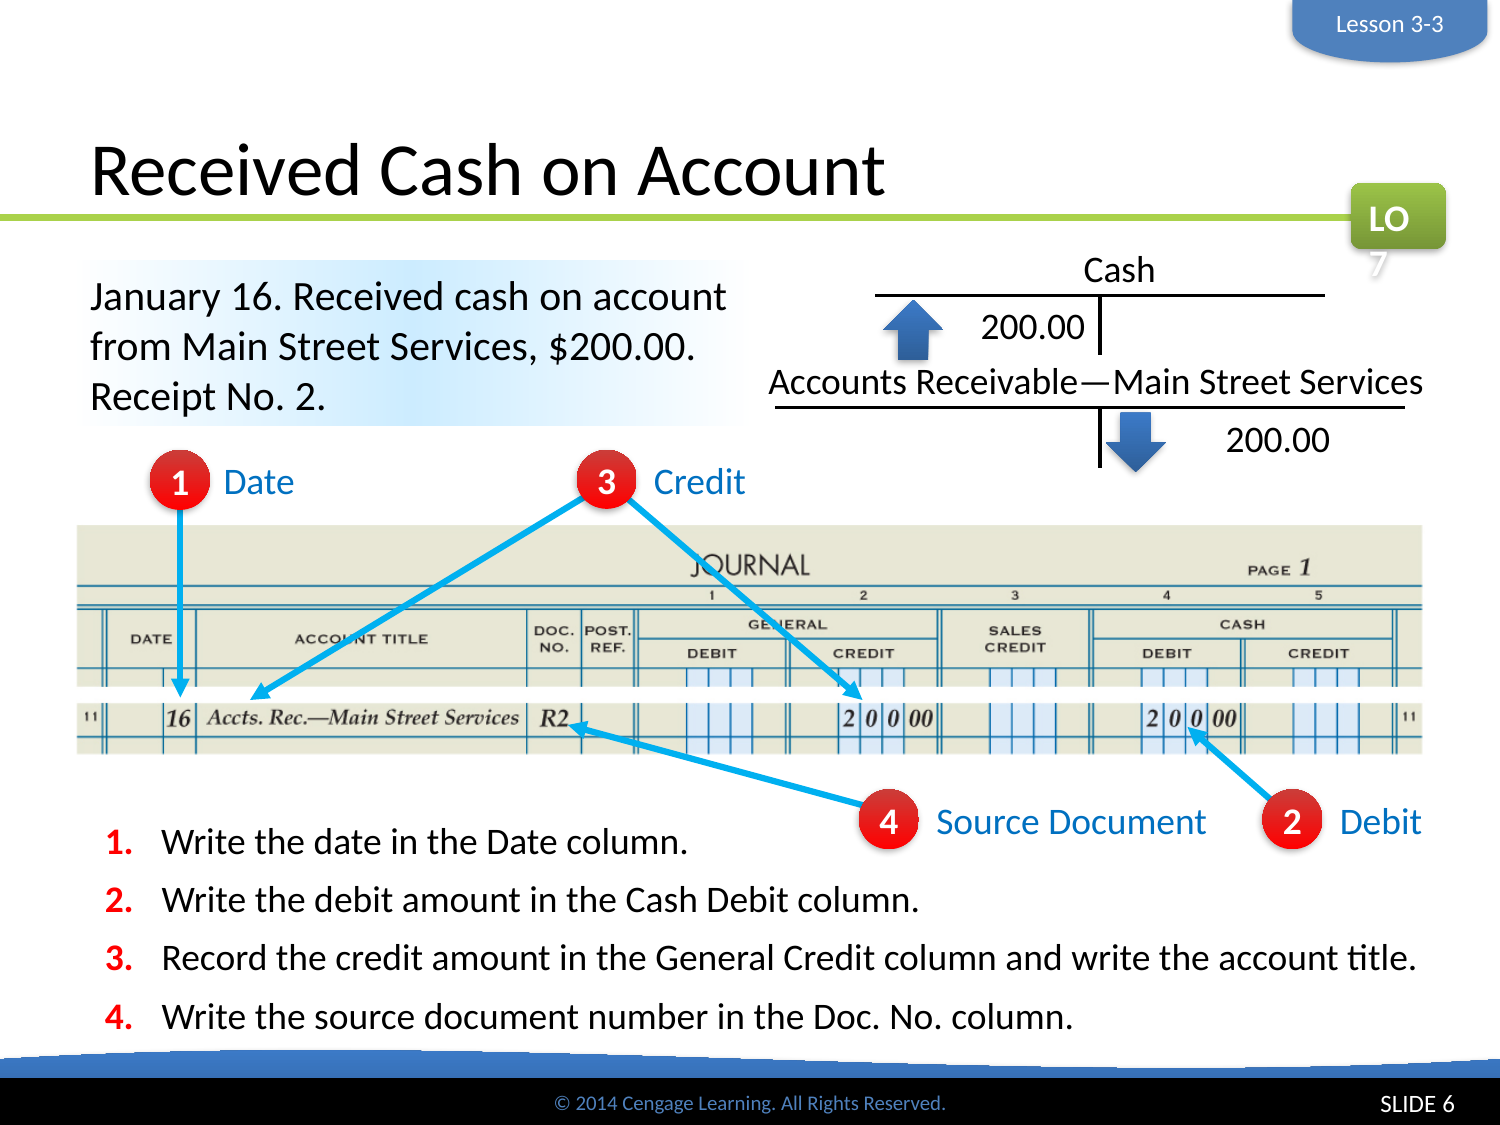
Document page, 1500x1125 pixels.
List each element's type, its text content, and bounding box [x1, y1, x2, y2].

text_box [1292, 0, 1488, 63]
text_box Lesson 3-3 [1321, 0, 1459, 45]
text_box 2. Write the debit amount in the Cash Debit column. [89, 869, 1440, 925]
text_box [874, 237, 1356, 348]
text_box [753, 349, 1444, 469]
text_box LO7 [1350, 183, 1446, 250]
text_box 3. Record the credit amount in the General Credit column and write the account title. [89, 925, 1440, 984]
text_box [149, 449, 248, 698]
title Received Cash on Account [75, 29, 1350, 218]
text_box 4. Write the source document number in the Doc. No. column. [89, 984, 1440, 1045]
text_box 1. Write the date in the Date column. [89, 809, 1440, 869]
text_box January 16. Received cash on account from Main Street Services, $200.00. Receipt No. 2. [74, 260, 750, 426]
slide_number SLIDE 6 [1170, 1080, 1470, 1125]
picture [74, 524, 1426, 757]
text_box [249, 449, 863, 701]
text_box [1187, 726, 1463, 851]
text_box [567, 724, 1260, 851]
